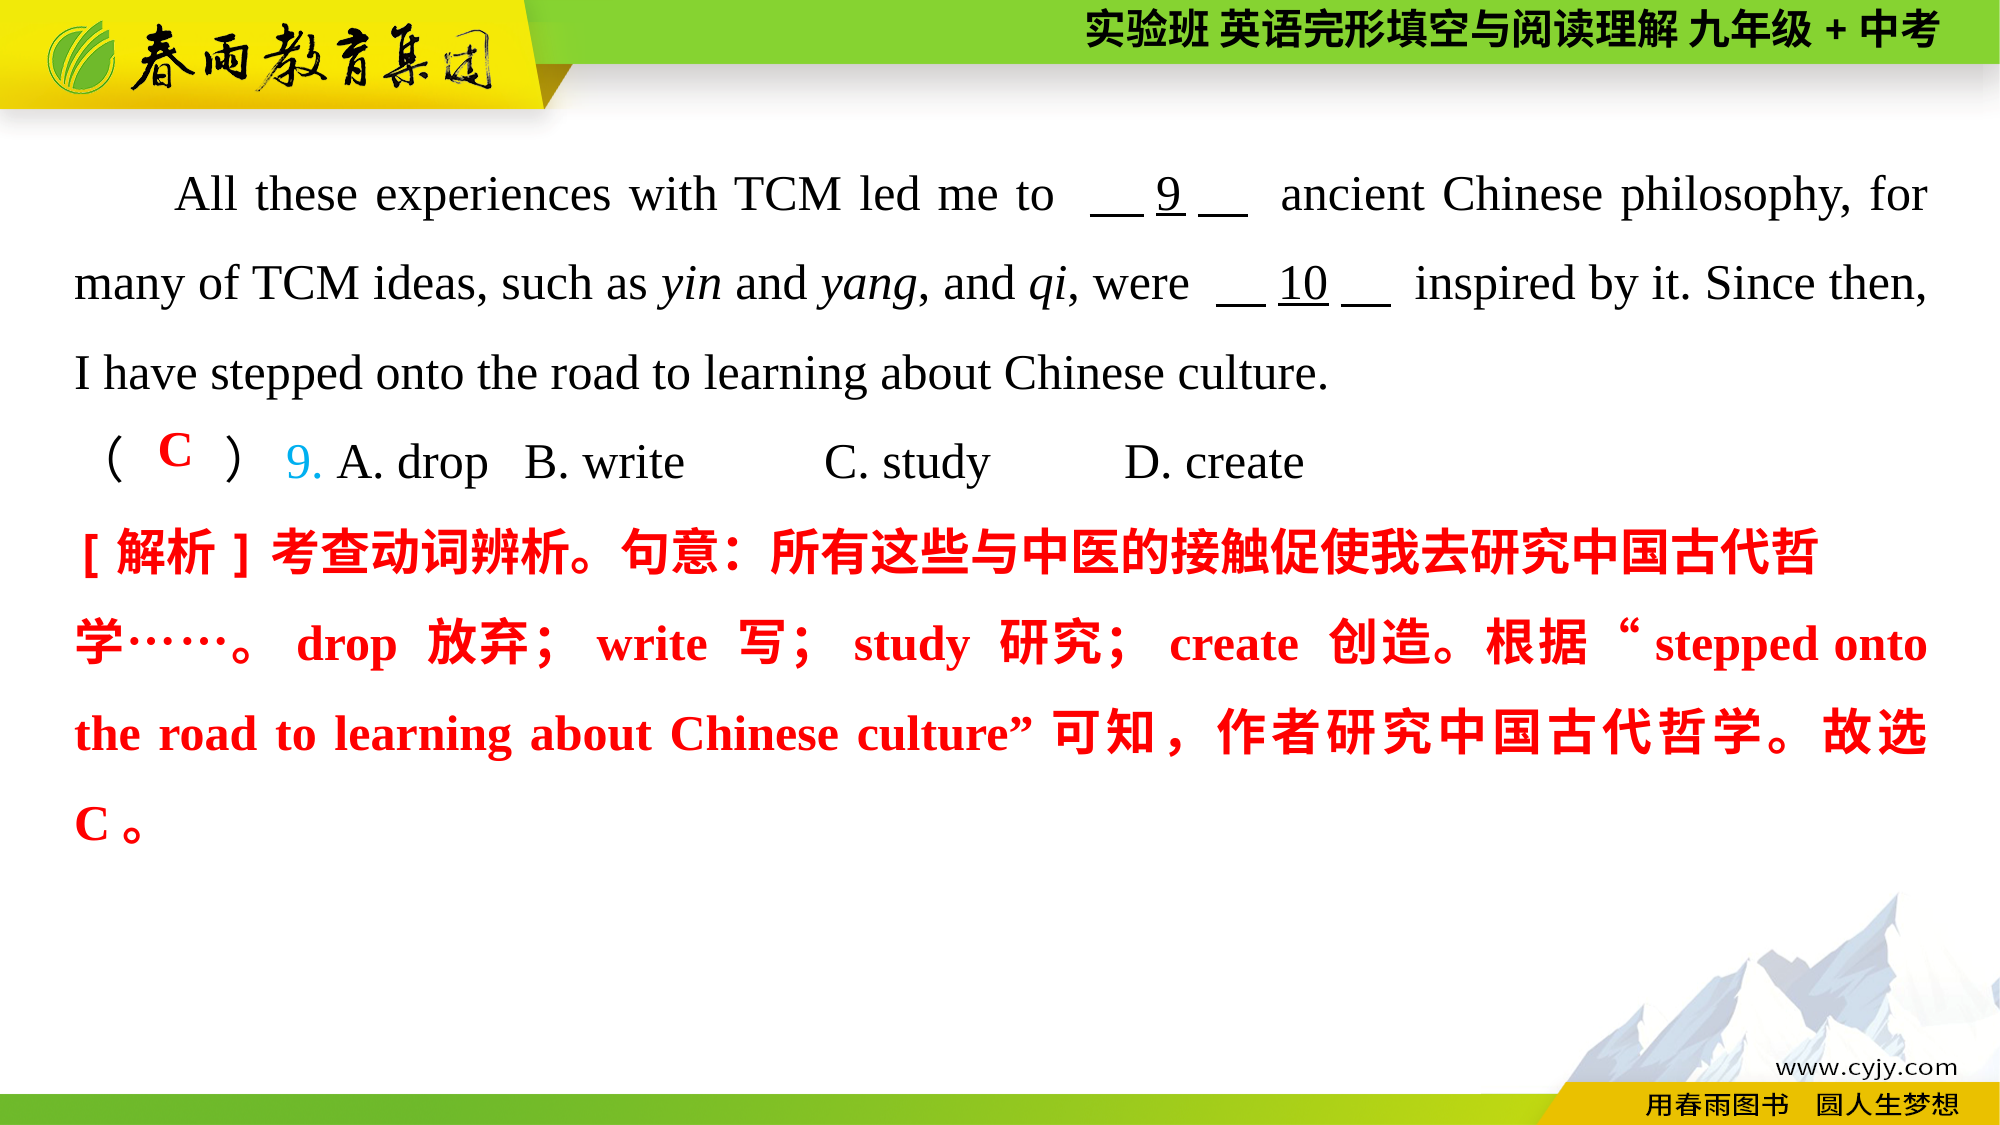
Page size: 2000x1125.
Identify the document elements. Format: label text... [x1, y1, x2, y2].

text_box C [142, 408, 209, 484]
picture [0, 0, 2000, 1125]
text_box [解析]考查动词辨析。句意：所有这些与中医的接触促使我去研究中国古代哲 学……。drop 放弃；write 写；study 研究；create 创造。根据“stepped onto the road to learning about Chinese culture”可知，作者研究中国古代哲学。故选 C。 [59, 497, 1944, 858]
text_box （ ）9. A. drop B. write C. study D. create [59, 391, 1944, 497]
list All these experiences with TCM led me to 9 ancient Chinese philosophy, for many of TCM ideas, such as yin and yang, and qi, were 10 inspired by it. Since then, I have stepped onto the road to learning about Chinese culture. [59, 122, 1944, 391]
